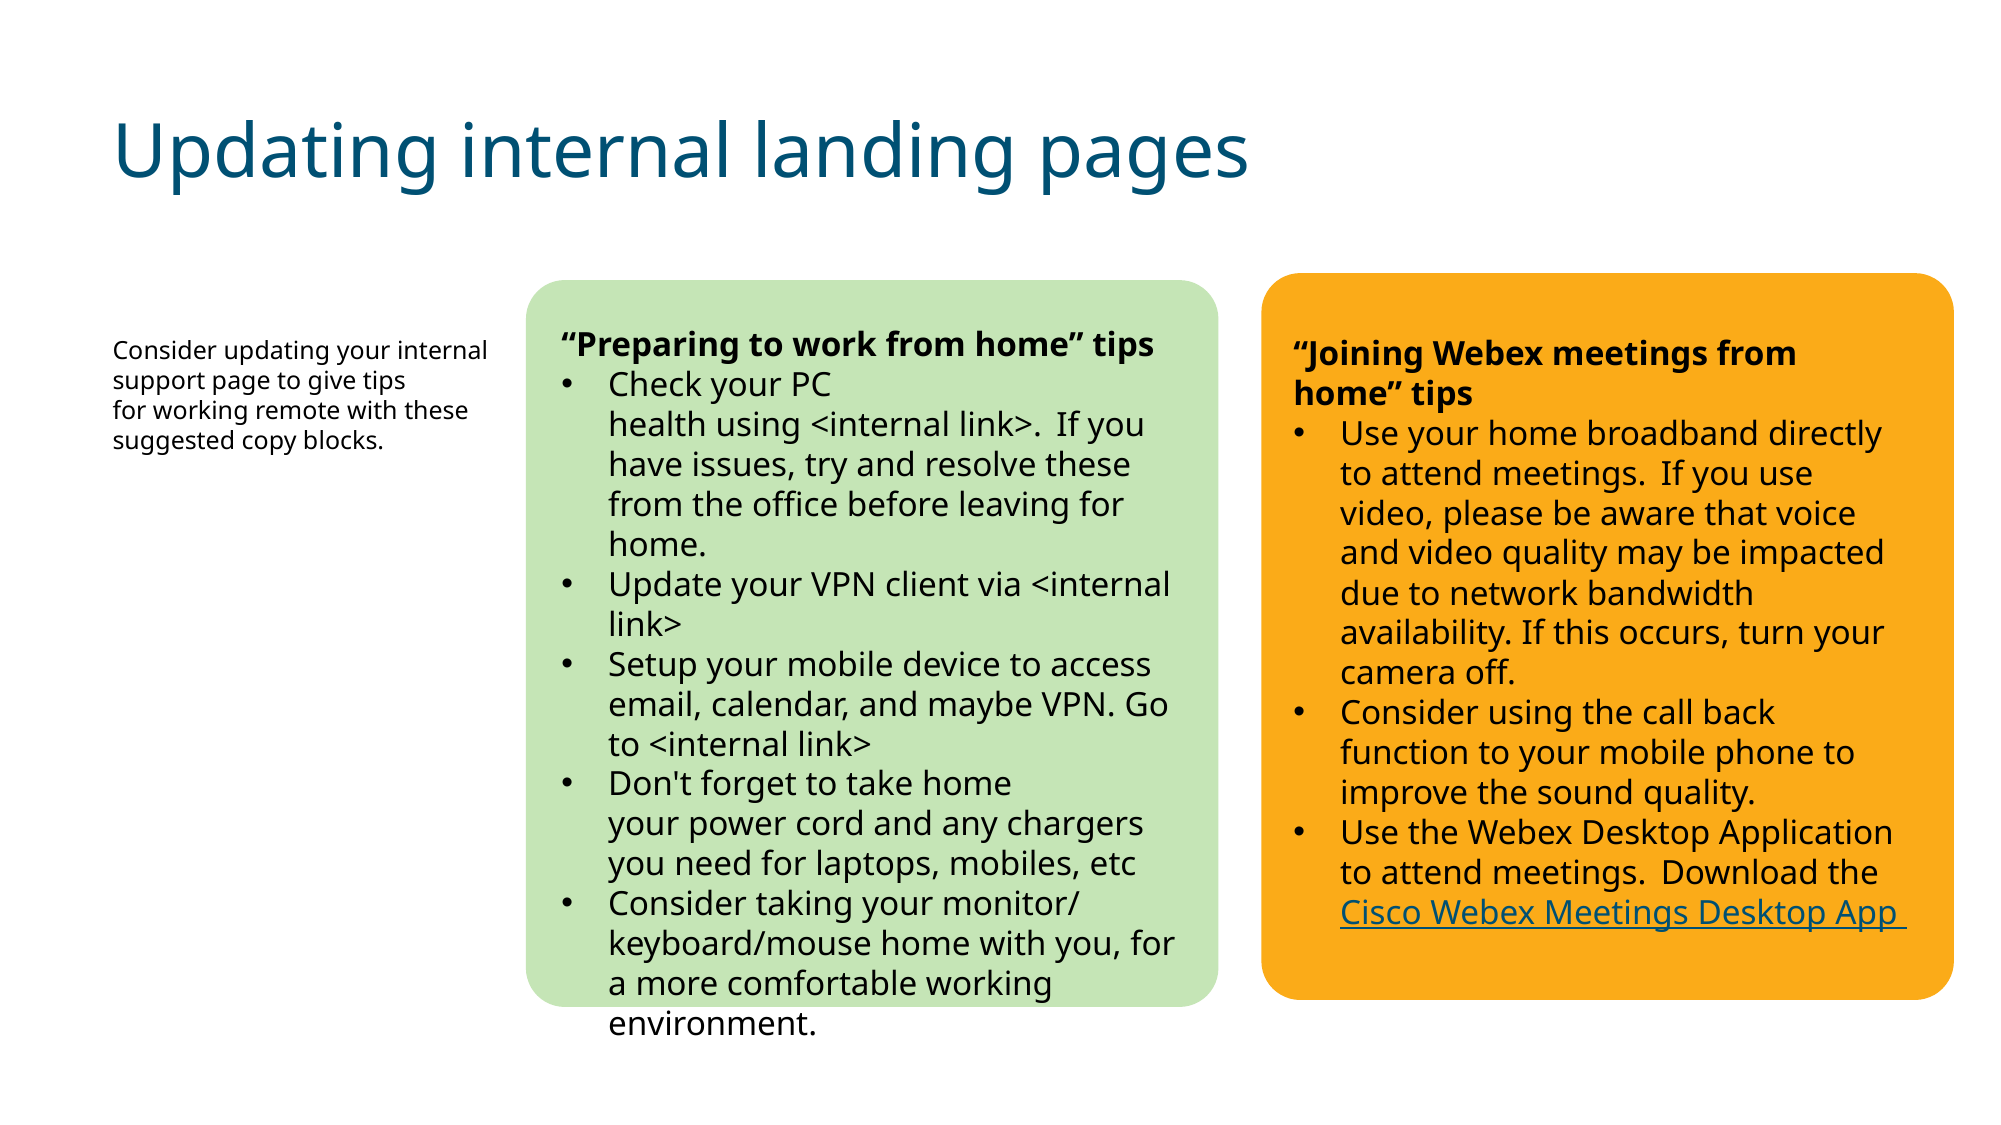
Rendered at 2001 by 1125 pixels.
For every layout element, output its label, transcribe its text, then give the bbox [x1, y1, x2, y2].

text_box “Joining Webex meetings from home” tips Use your home broadband directly to attend meetings. If you use video, please be aware that voice and video quality may be impacted due to network bandwidth availability. If this occurs, turn your camera off. Consider using the call back function to your mobile phone to improve the sound quality. Use the Webex Desktop Application to attend meetings. Download the Cisco Webex Meetings Desktop App [1278, 324, 1929, 944]
text_box Consider updating your internal support page to give tips for working remote with these suggested copy blocks. [112, 334, 508, 455]
text_box “Preparing to work from home” tips Check your PC health using <internal link>. If you have issues, try and resolve these from the office before leaving for home. Update your VPN client via <internal link> Setup your mobile device to access email, calendar, and maybe VPN. Go to <internal link> Don't forget to take home your power cord and any chargers you need for laptops, mobiles, etc Consider taking your monitor/ keyboard/mouse home with you, for a more comfortable working environment. [546, 316, 1194, 1050]
text_box [524, 279, 1220, 1006]
text_box Updating internal landing pages [112, 112, 1888, 338]
text_box [1260, 272, 1955, 1002]
